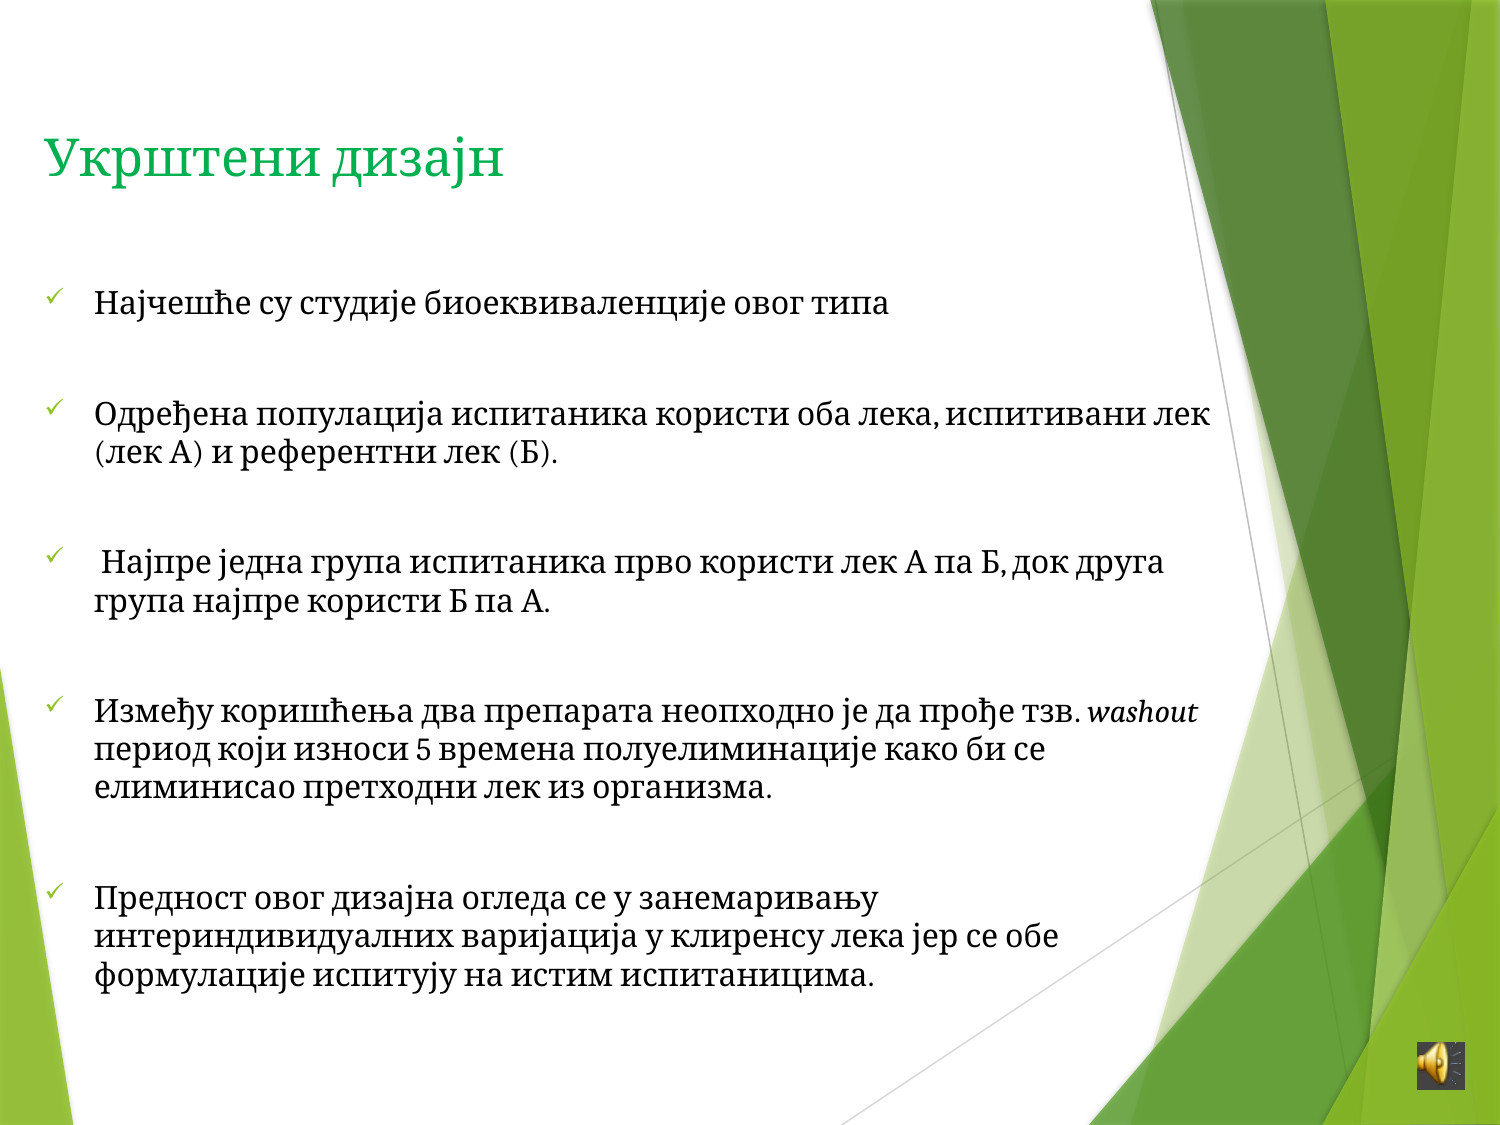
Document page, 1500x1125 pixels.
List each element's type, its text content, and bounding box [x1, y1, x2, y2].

picture [1415, 1040, 1467, 1092]
list Укрштени дизајн Најчешће су студије биоеквиваленције овог типа Одређена популација испитаника користи оба лека, испитивани лек (лек А) и референтни лек (Б). Најпре једна група испитаника прво користи лек А па Б, док друга група најпре користи Б па А. Између коришћења два препарата неопходно је да прође тзв. washout период који износи 5 времена полуелиминације како би се елиминисао претходни лек из организма. Предност овог дизајна огледа се у занемаривању интериндивидуалних варијација у клиренсу лека јер се обе формулације испитују на истим испитаницима. [29, 116, 1235, 1009]
